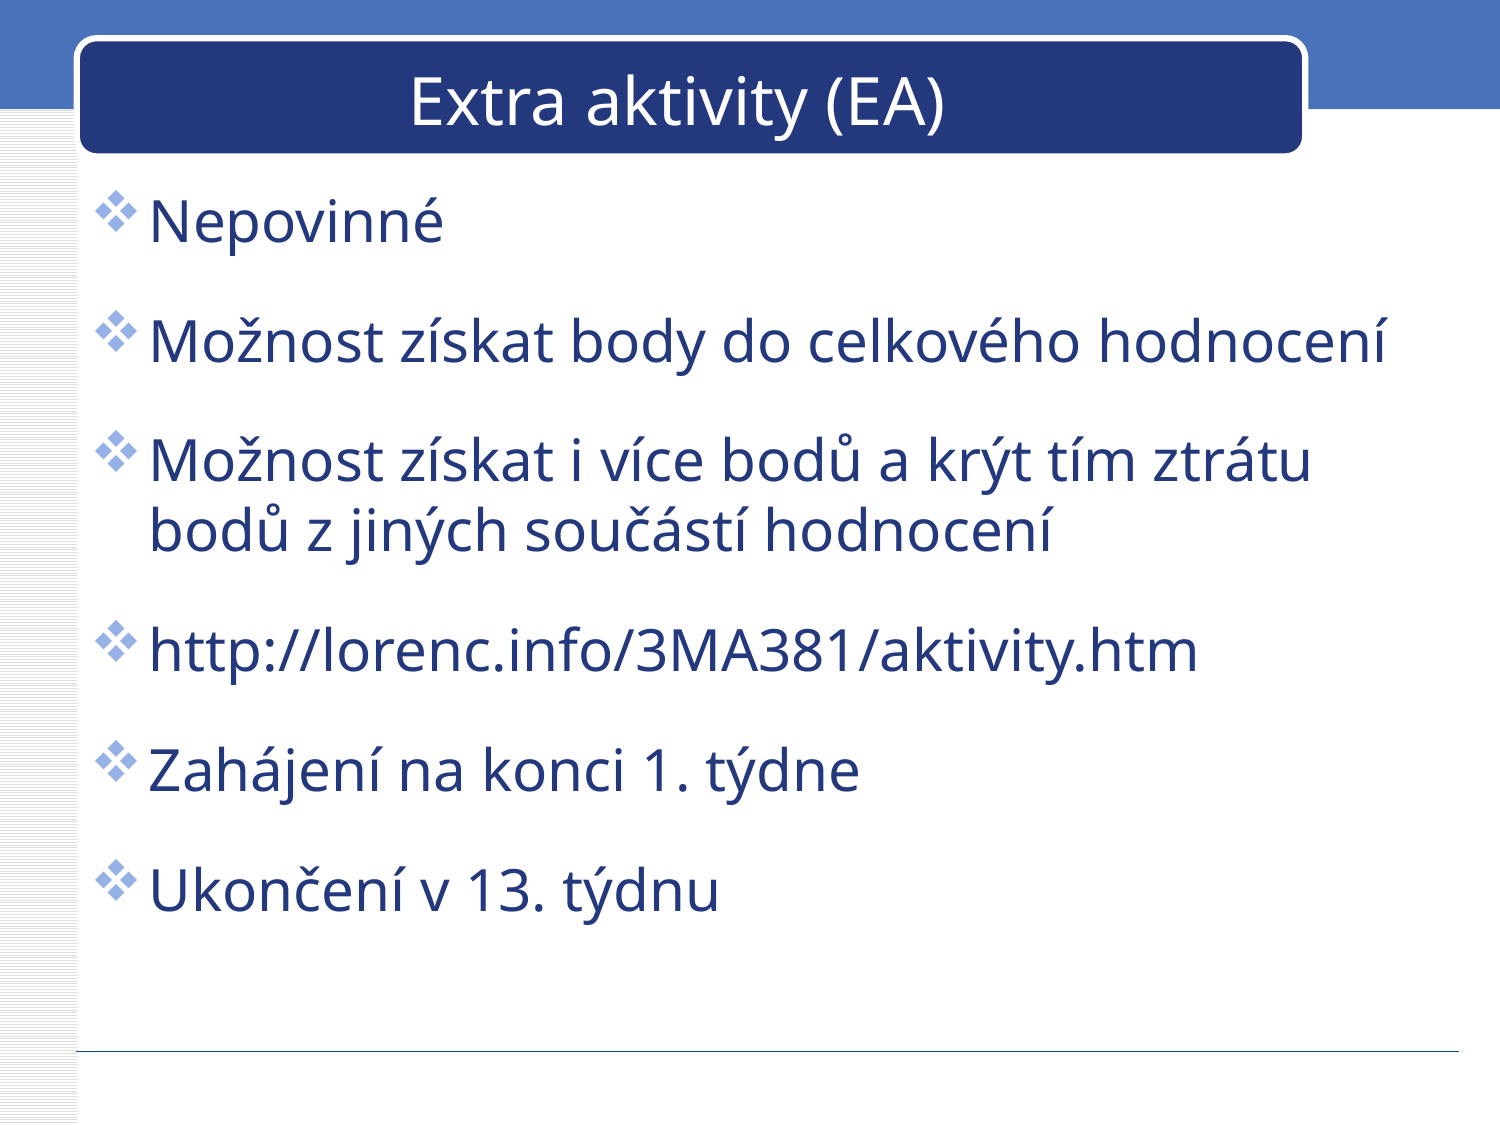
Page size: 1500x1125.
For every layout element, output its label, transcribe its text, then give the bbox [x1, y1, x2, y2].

list Nepovinné Možnost získat body do celkového hodnocení Možnost získat i více bodů a krýt tím ztrátu bodů z jiných součástí hodnocení http://lorenc.info/3MA381/aktivity.htm Zahájení na konci 1. týdne Ukončení v 13. týdnu [74, 176, 1426, 1038]
title Extra aktivity (EA) [89, 52, 1266, 145]
